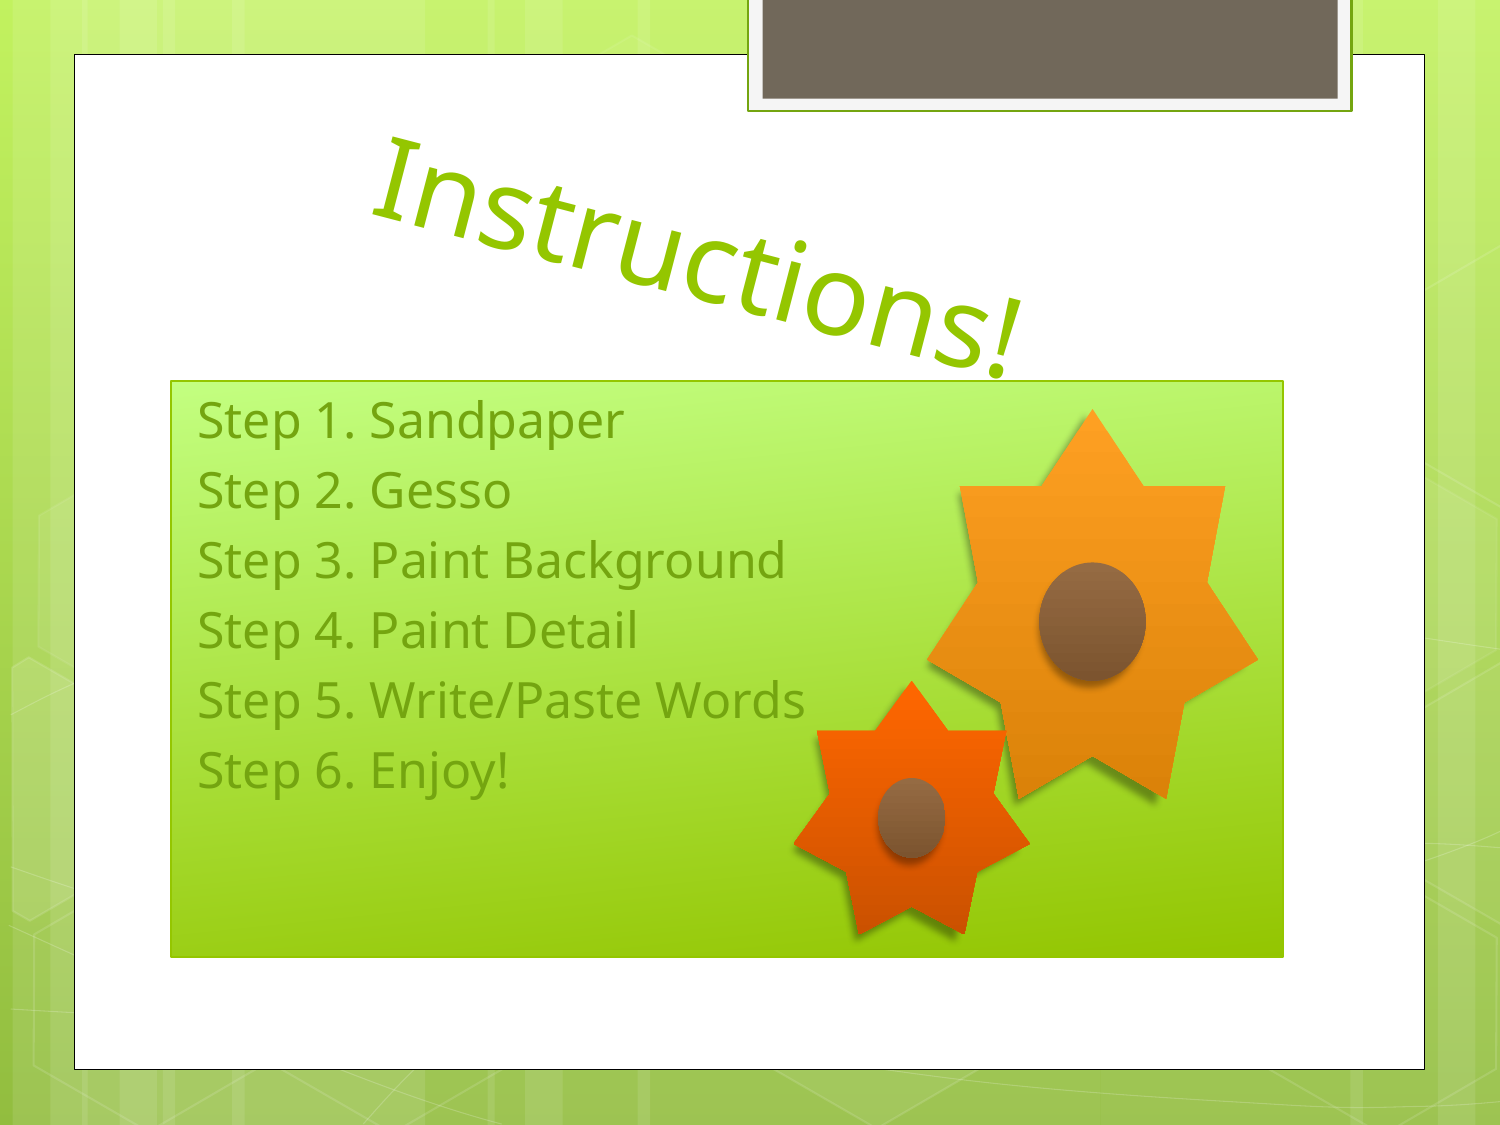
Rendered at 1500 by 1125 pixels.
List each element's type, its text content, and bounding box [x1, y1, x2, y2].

text_box [793, 680, 1030, 935]
title Instructions! [123, 0, 1287, 380]
text_box [927, 408, 1258, 799]
list Step 1. Sandpaper Step 2. Gesso Step 3. Paint Background Step 4. Paint Detail Step 5. Write/Paste Words Step 6. Enjoy! [170, 380, 1284, 958]
text_box [878, 777, 946, 858]
text_box [1039, 562, 1146, 681]
